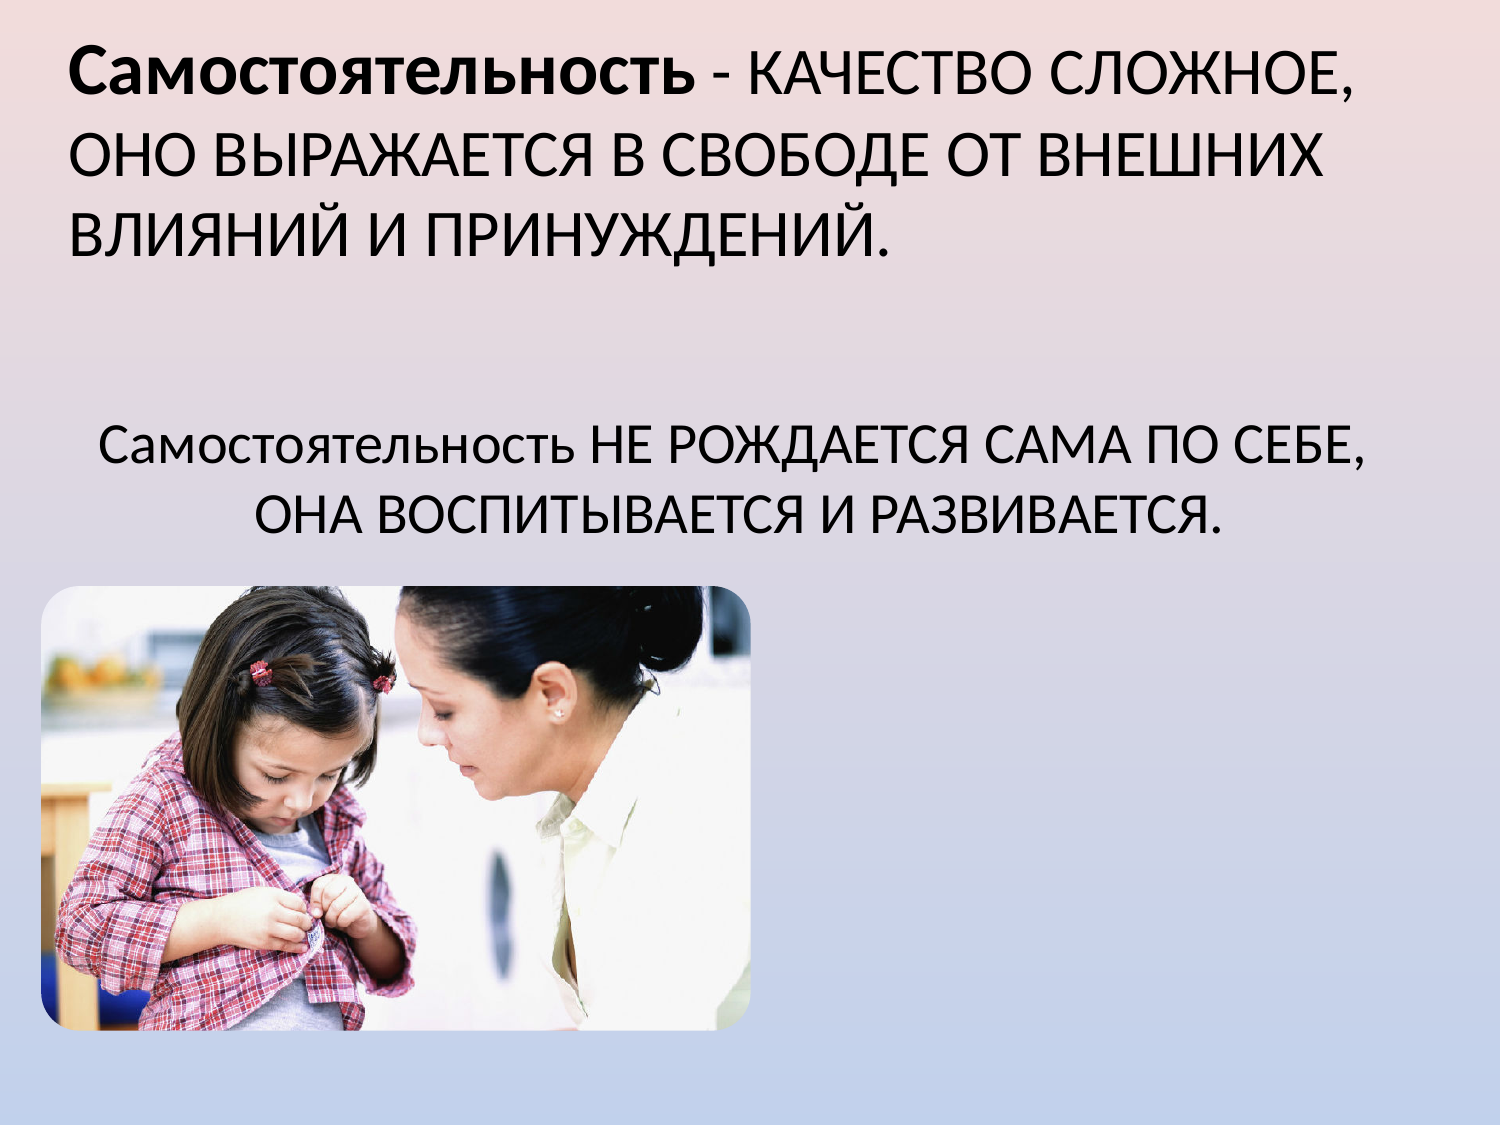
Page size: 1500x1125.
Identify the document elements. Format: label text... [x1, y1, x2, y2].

text_box Самостоятельность НЕ РОЖДАЕТСЯ САМА ПО СЕБЕ, ОНА ВОСПИТЫВАЕТСЯ И РАЗВИВАЕТСЯ. [76, 397, 1403, 553]
picture [40, 585, 751, 1031]
text_box Самостоятельность - КАЧЕСТВО СЛОЖНОЕ, ОНО ВЫРАЖАЕТСЯ В СВОБОДЕ ОТ ВНЕШНИХ ВЛИЯНИЙ И ПРИНУЖДЕНИЙ. [53, 12, 1412, 278]
